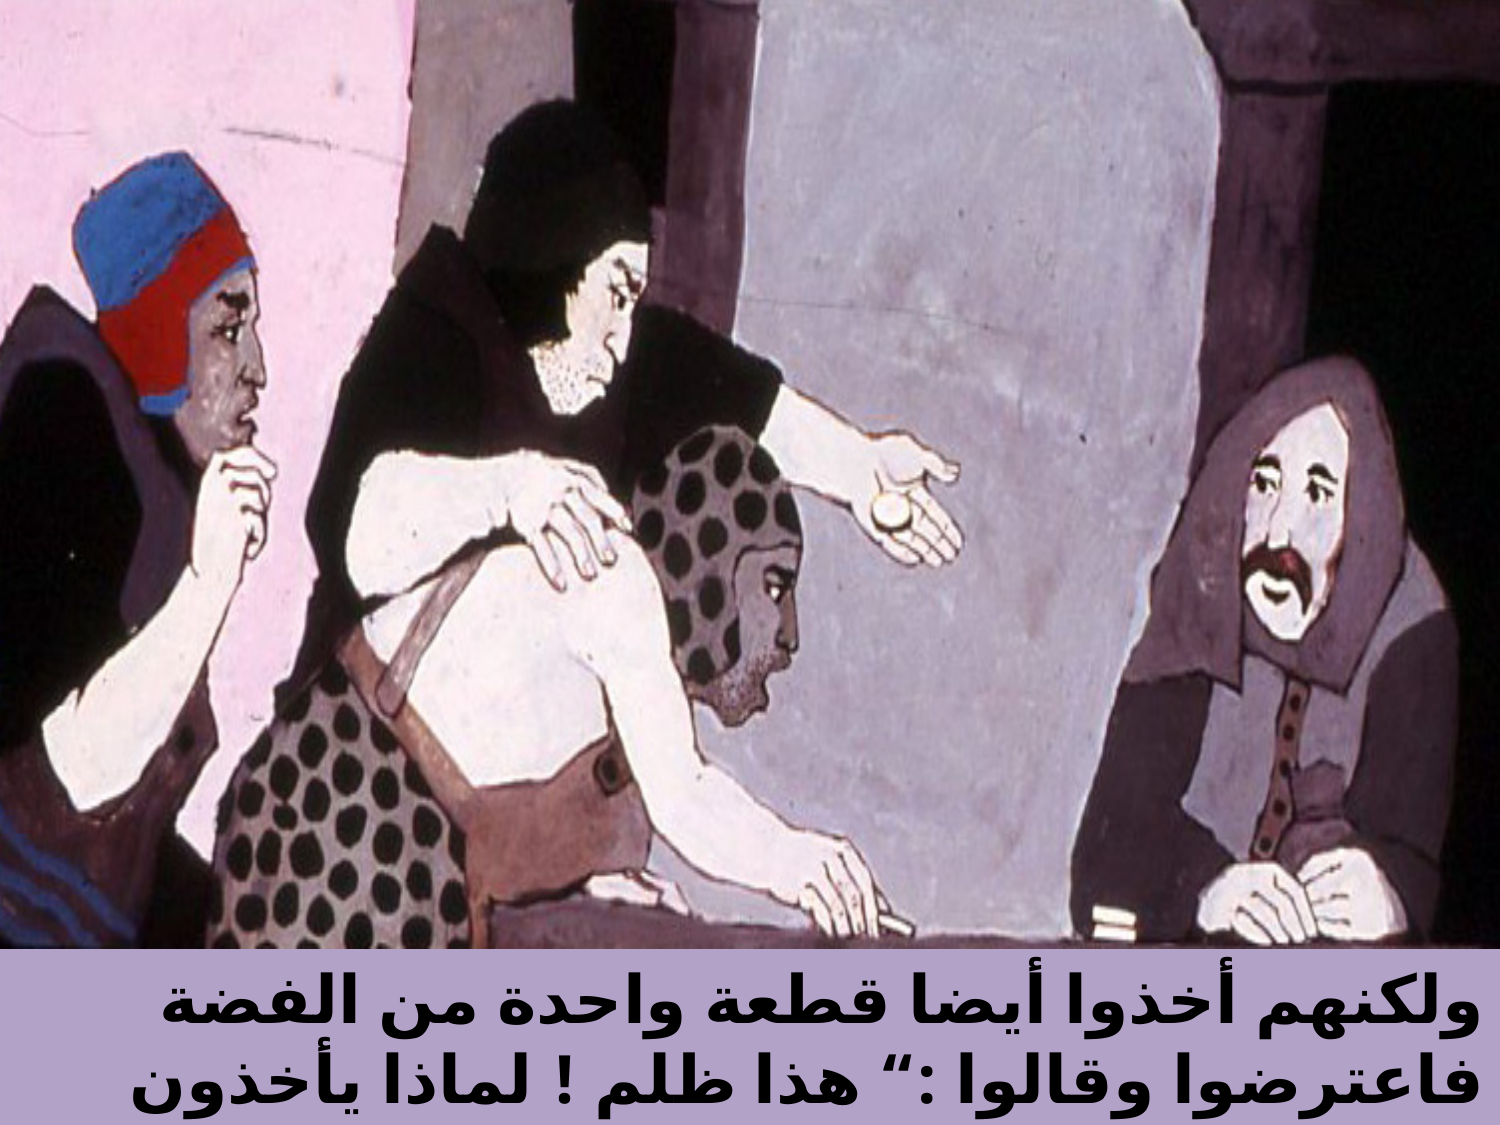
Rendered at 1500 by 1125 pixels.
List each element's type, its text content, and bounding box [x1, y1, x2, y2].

text_box ولكنهم أخذوا أيضا قطعة واحدة من الفضة فاعترضوا وقالوا :“ هذا ظلم ! لماذا يأخذون مثلنا ؟ [0, 956, 1500, 1125]
picture [0, 0, 1500, 950]
